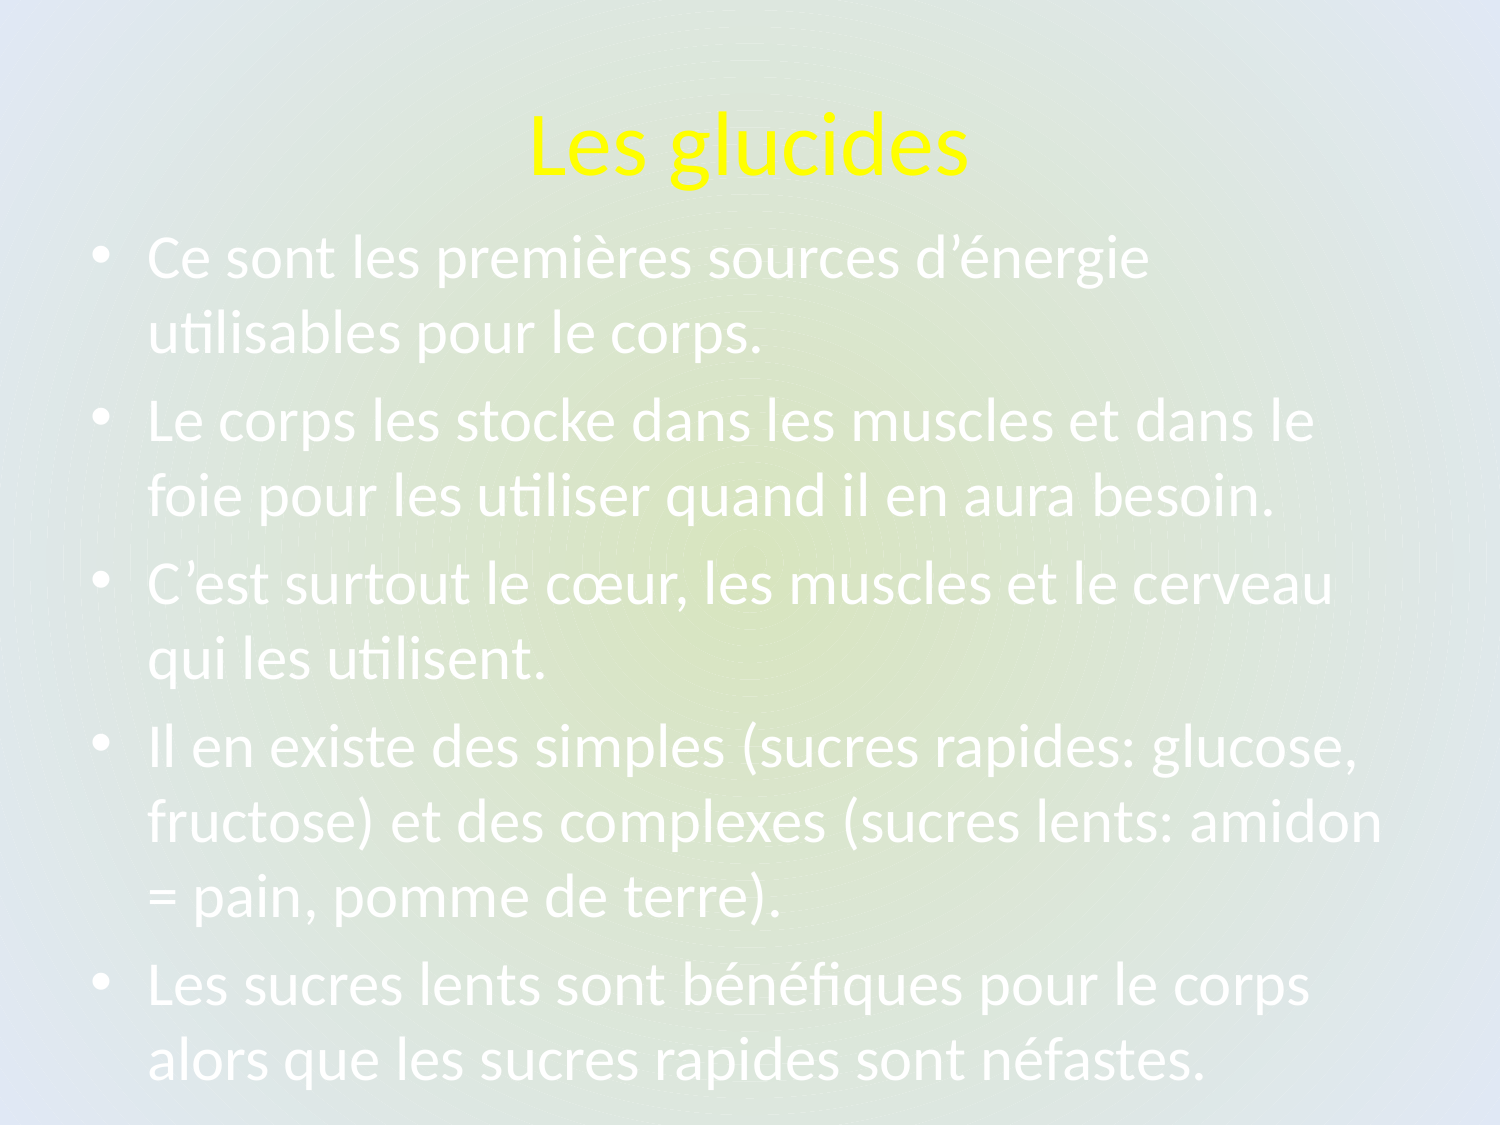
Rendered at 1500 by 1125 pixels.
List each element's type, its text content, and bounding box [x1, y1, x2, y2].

title Les glucides [75, 45, 1425, 208]
list Ce sont les premières sources d’énergie utilisables pour le corps. Le corps les stocke dans les muscles et dans le foie pour les utiliser quand il en aura besoin. C’est surtout le cœur, les muscles et le cerveau qui les utilisent. Il en existe des simples (sucres rapides: glucose, fructose) et des complexes (sucres lents: amidon = pain, pomme de terre). Les sucres lents sont bénéfiques pour le corps alors que les sucres rapides sont néfastes. [75, 208, 1425, 1106]
